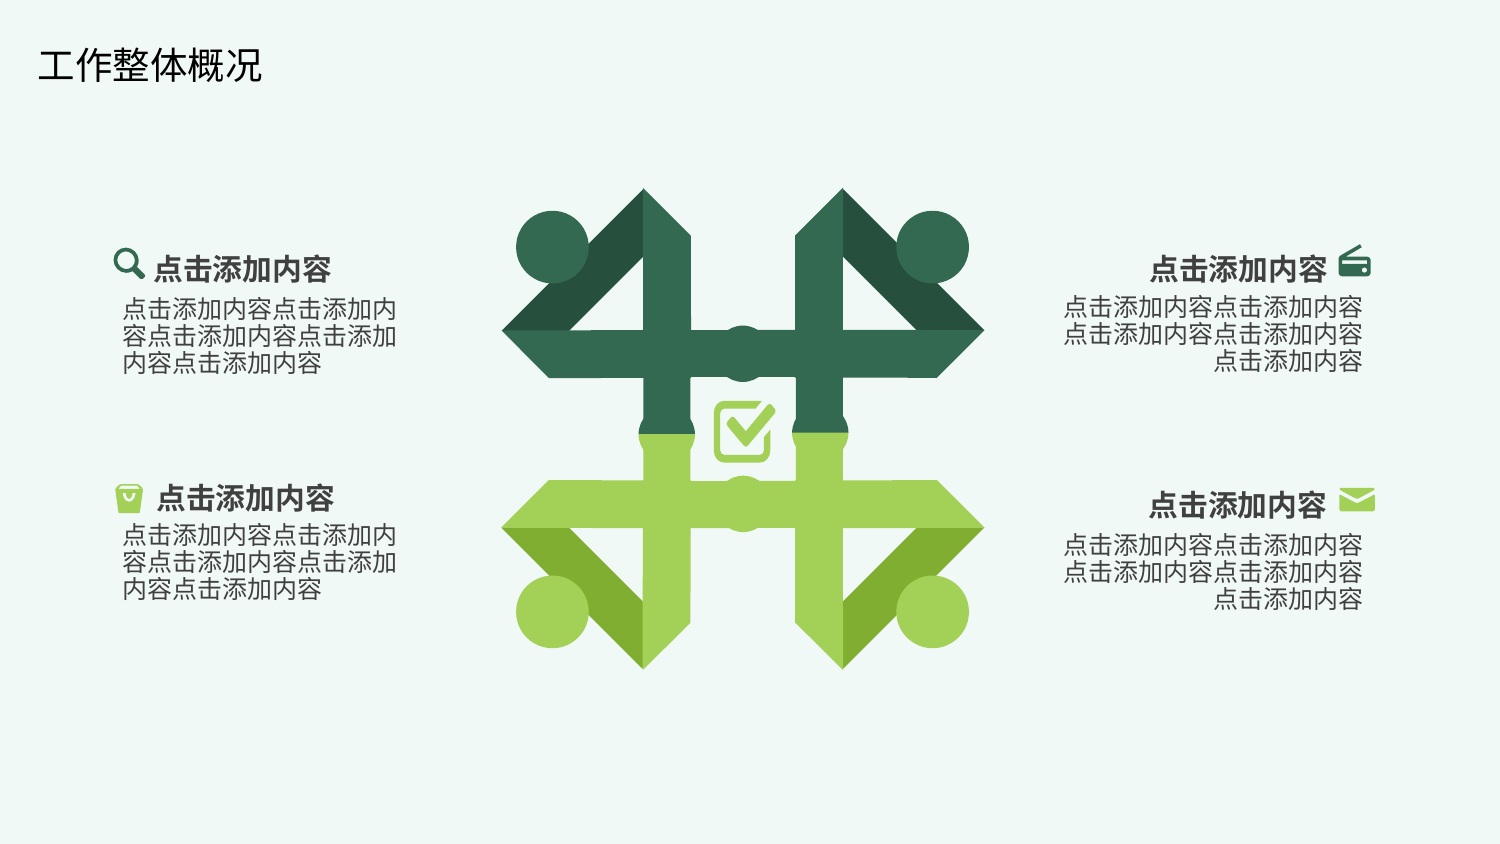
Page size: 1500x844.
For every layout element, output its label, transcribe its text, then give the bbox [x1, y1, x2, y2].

text_box 点击添加内容点击添加内容点击添加内容点击添加内容点击添加内容 [1047, 289, 1376, 429]
text_box 点击添加内容 [997, 249, 1340, 286]
text_box 点击添加内容 [145, 478, 489, 515]
text_box [1338, 244, 1371, 277]
text_box 点击添加内容 [142, 249, 489, 286]
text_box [489, 177, 997, 681]
text_box [115, 484, 143, 514]
text_box [1339, 494, 1375, 512]
text_box 点击添加内容点击添加内容点击添加内容点击添加内容点击添加内容 [1046, 527, 1375, 668]
text_box [113, 247, 146, 279]
text_box 点击添加内容 [997, 484, 1339, 521]
text_box 点击添加内容点击添加内容点击添加内容点击添加内容点击添加内容 [111, 291, 422, 407]
text_box [1339, 487, 1375, 499]
text_box 点击添加内容点击添加内容点击添加内容点击添加内容点击添加内容 [111, 517, 422, 634]
